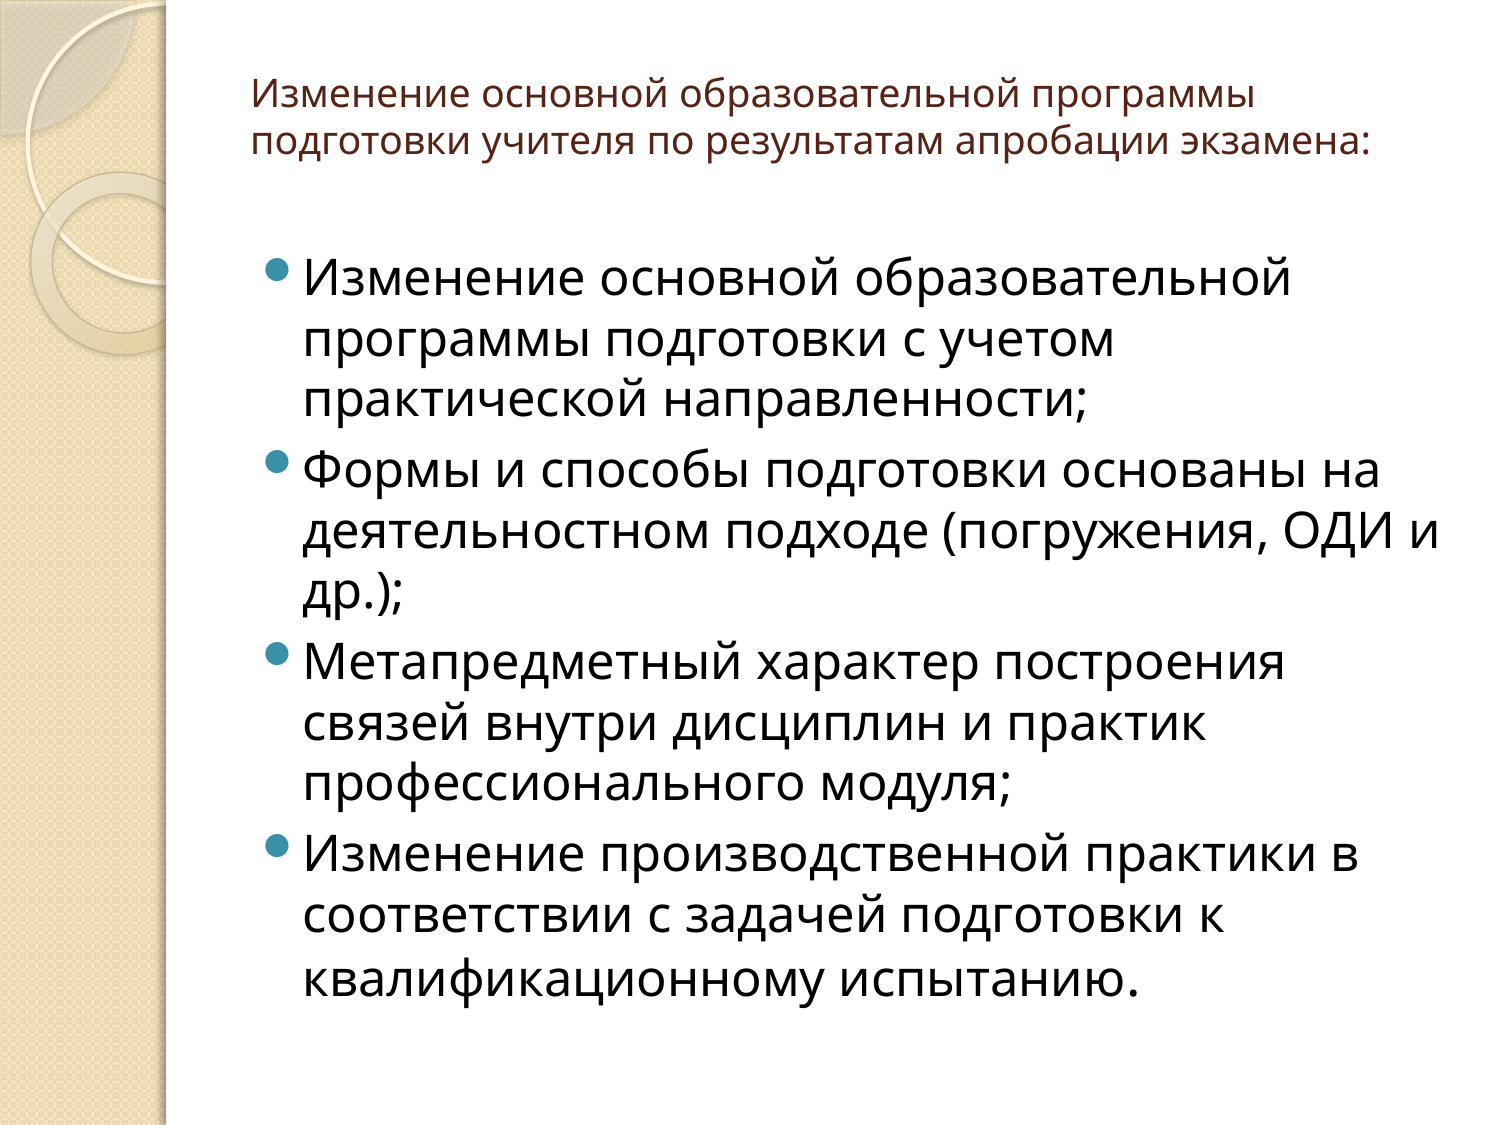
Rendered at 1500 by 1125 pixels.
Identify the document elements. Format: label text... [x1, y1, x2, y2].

list Изменение основной образовательной программы подготовки с учетом практической направленности; Формы и способы подготовки основаны на деятельностном подходе (погружения, ОДИ и др.); Метапредметный характер построения связей внутри дисциплин и практик профессионального модуля; Изменение производственной практики в соответствии с задачей подготовки к квалификационному испытанию. [235, 237, 1466, 1025]
title Изменение основной образовательной программы подготовки учителя по результатам апробации экзамена: [235, 45, 1466, 233]
